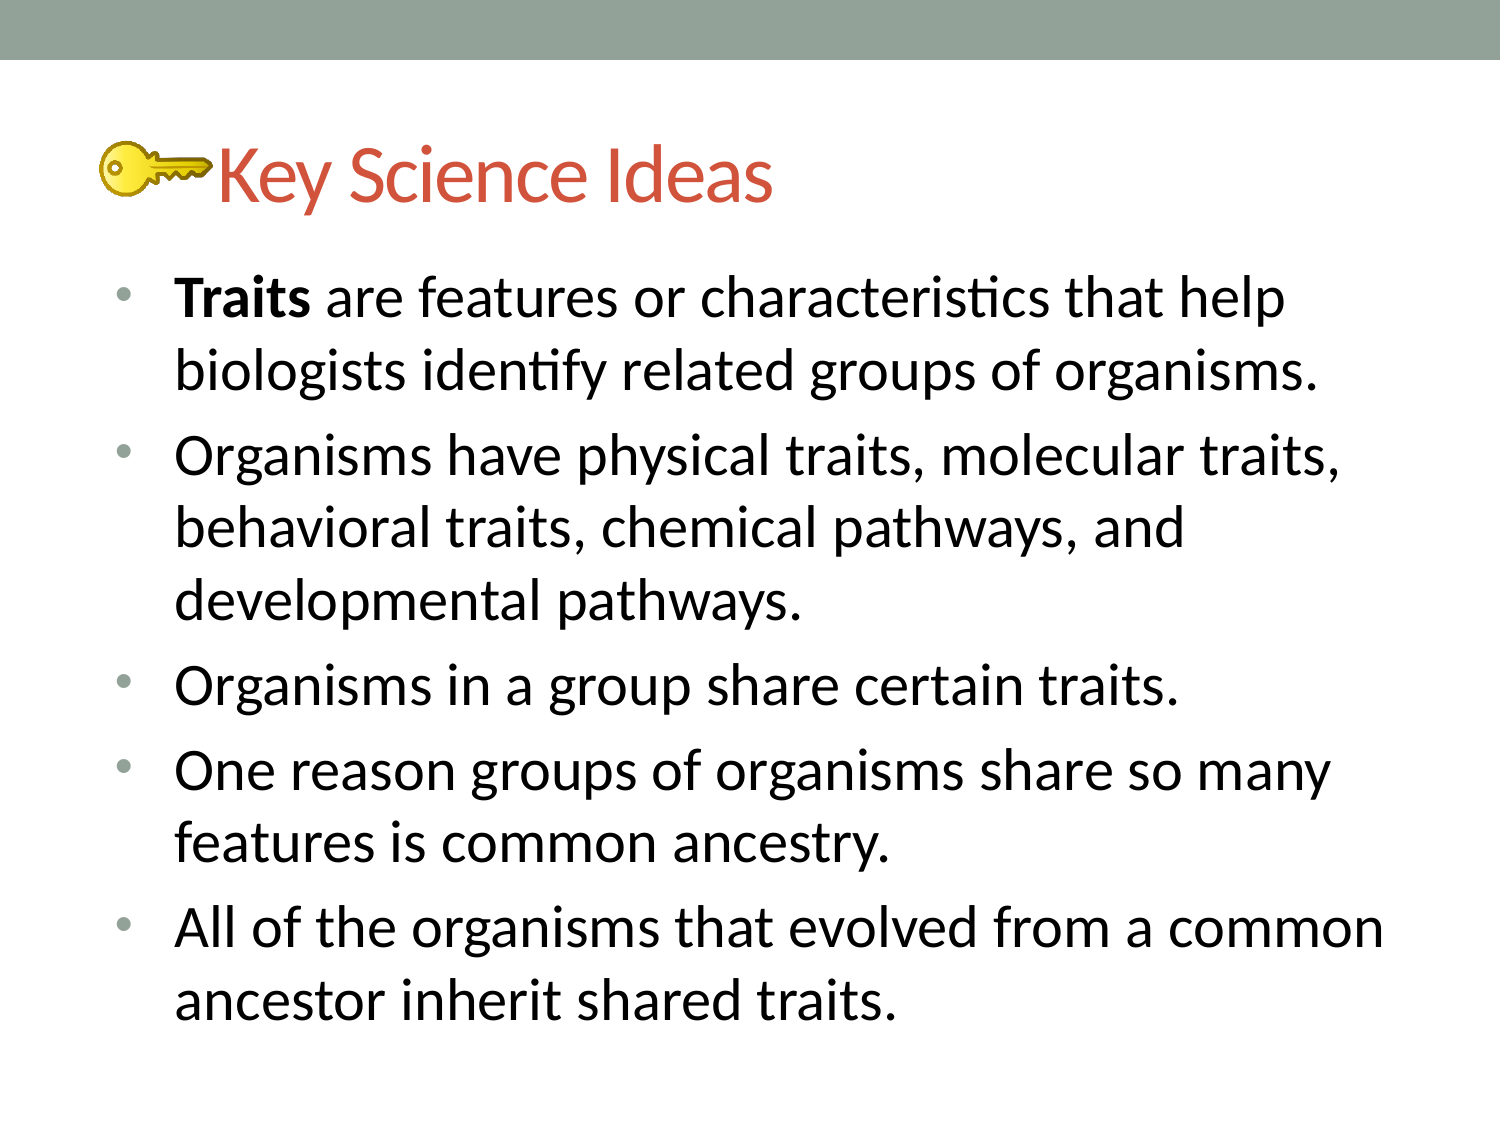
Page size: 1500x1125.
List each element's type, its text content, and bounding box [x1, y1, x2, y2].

picture [99, 112, 213, 226]
list Traits are features or characteristics that help biologists identify related groups of organisms. Organisms have physical traits, molecular traits, behavioral traits, chemical pathways, and developmental pathways. Organisms in a group share certain traits. One reason groups of organisms share so many features is common ancestry. All of the organisms that evolved from a common ancestor inherit shared traits. [99, 249, 1425, 1050]
title Key Science Ideas [75, 87, 1425, 250]
